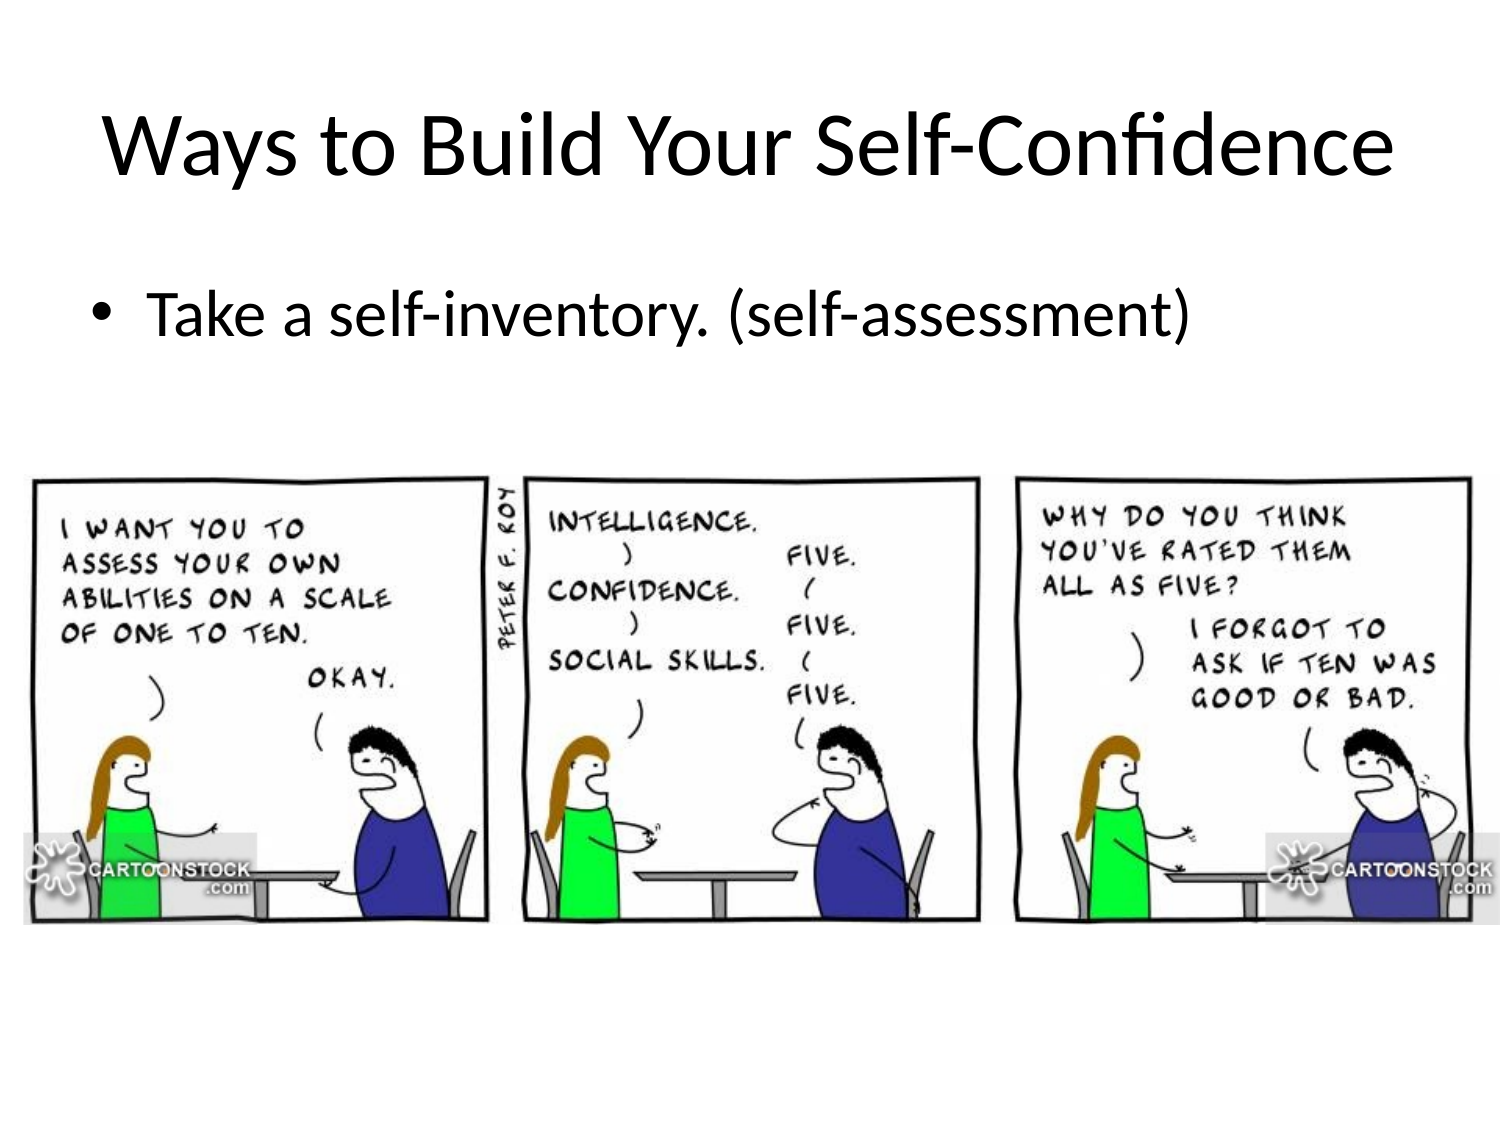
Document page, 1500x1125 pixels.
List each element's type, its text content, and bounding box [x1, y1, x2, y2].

list Take a self-inventory. (self-assessment) [75, 262, 1425, 400]
title Ways to Build Your Self-Confidence [75, 45, 1425, 233]
picture [23, 474, 1500, 926]
